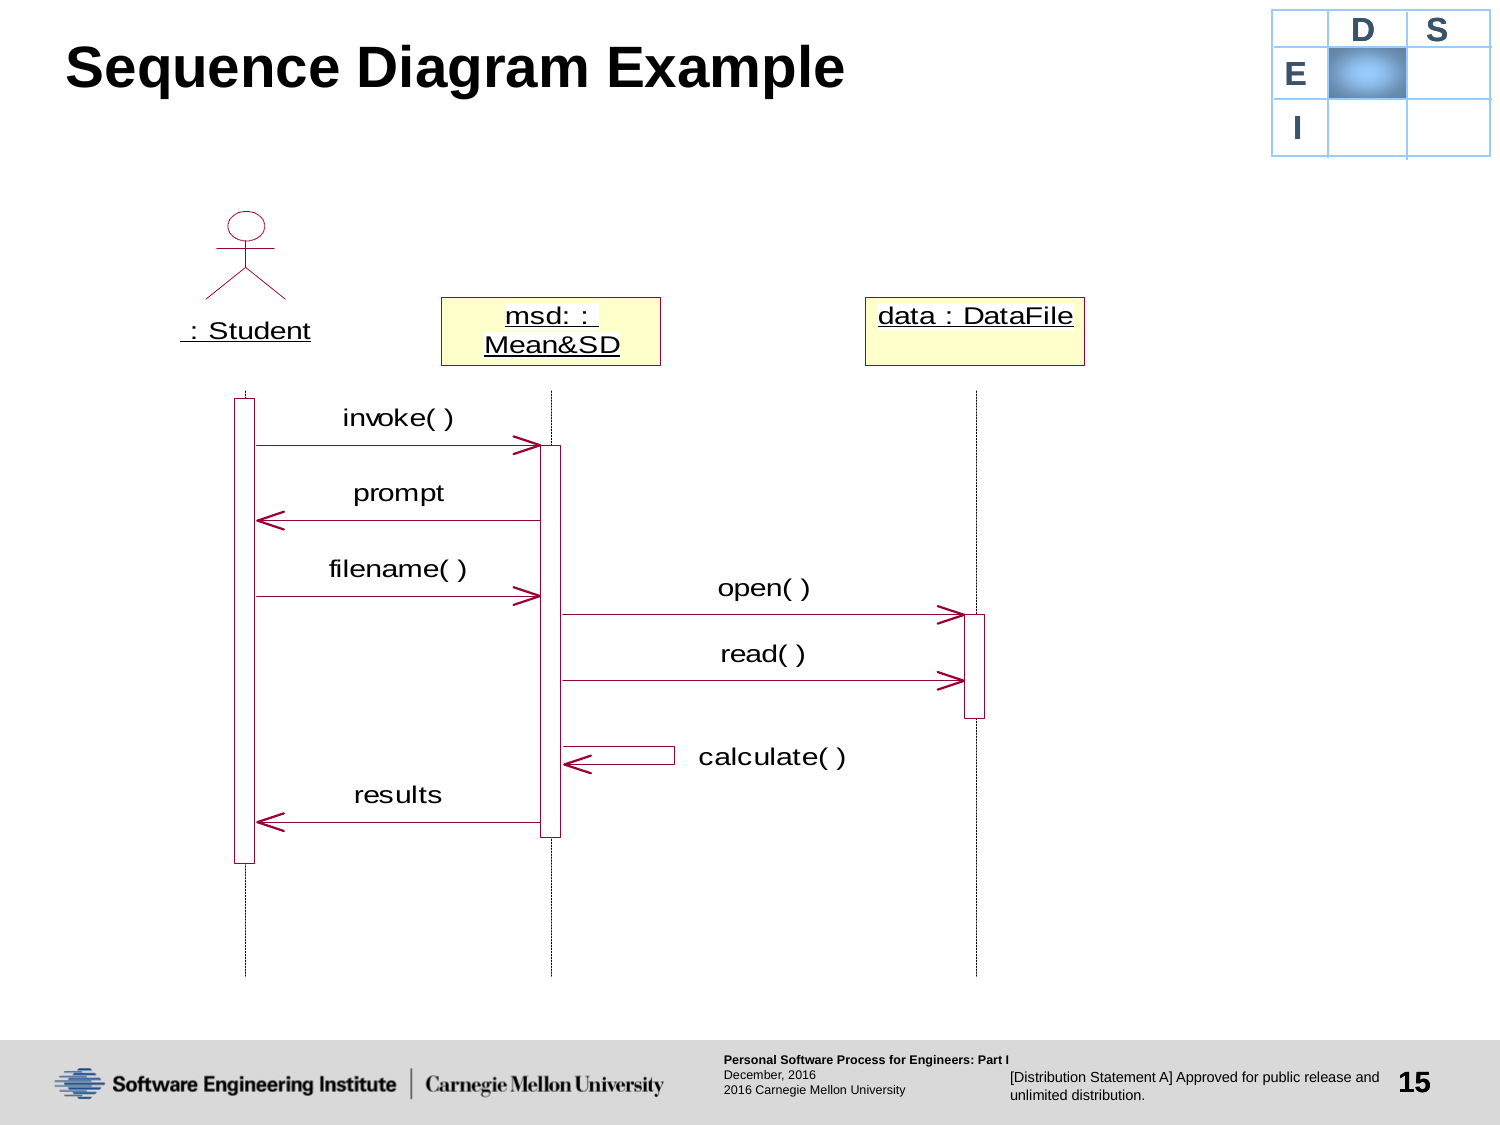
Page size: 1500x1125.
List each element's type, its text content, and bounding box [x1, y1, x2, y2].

picture [63, 168, 1137, 1016]
picture [46, 1061, 673, 1104]
title Sequence Diagram Example [65, 37, 1269, 148]
picture [1269, 1, 1496, 163]
